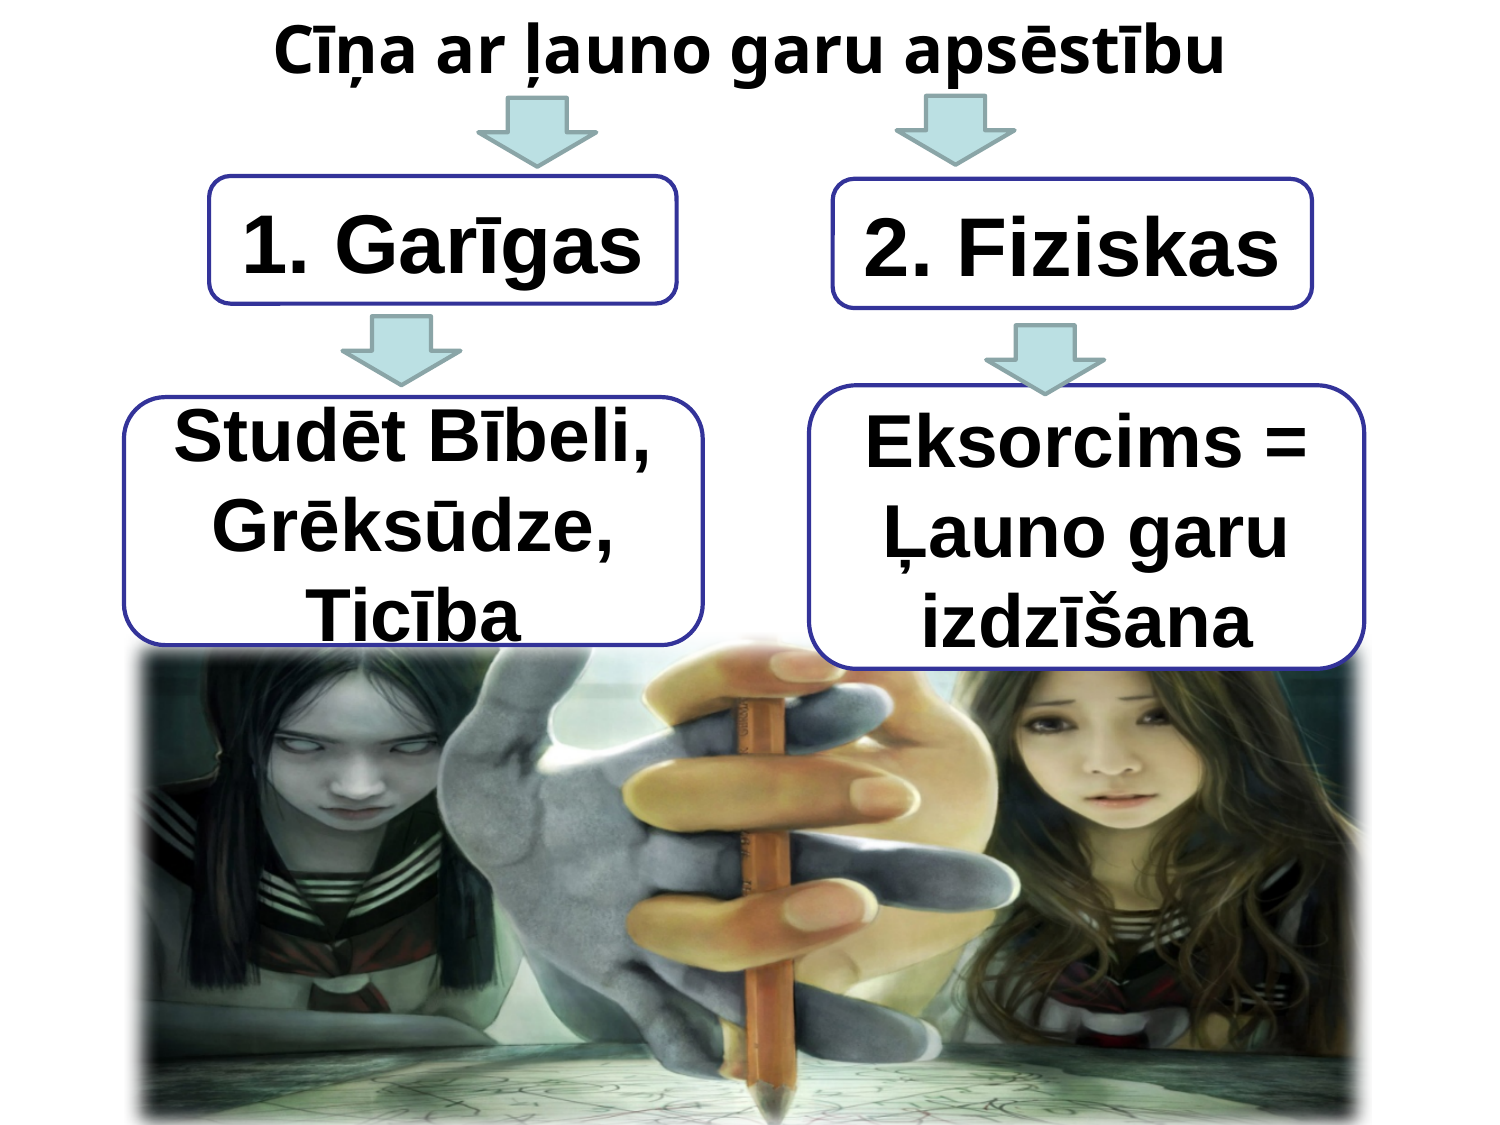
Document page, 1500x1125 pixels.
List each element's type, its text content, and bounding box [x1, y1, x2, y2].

text_box 2. Fiziskas [830, 176, 1315, 311]
text_box [894, 93, 1017, 167]
text_box Studēt Bībeli, Grēksūdze, Ticība [121, 394, 705, 631]
text_box [340, 314, 463, 388]
text_box [984, 323, 1107, 397]
text_box Cīņa ar ļauno garu apsēstību [128, 0, 1371, 95]
text_box 1. Garīgas [207, 173, 679, 306]
text_box Eksorcims = Ļauno garu izdzīšana [806, 383, 1367, 631]
text_box [476, 95, 599, 169]
picture [124, 632, 1372, 1125]
